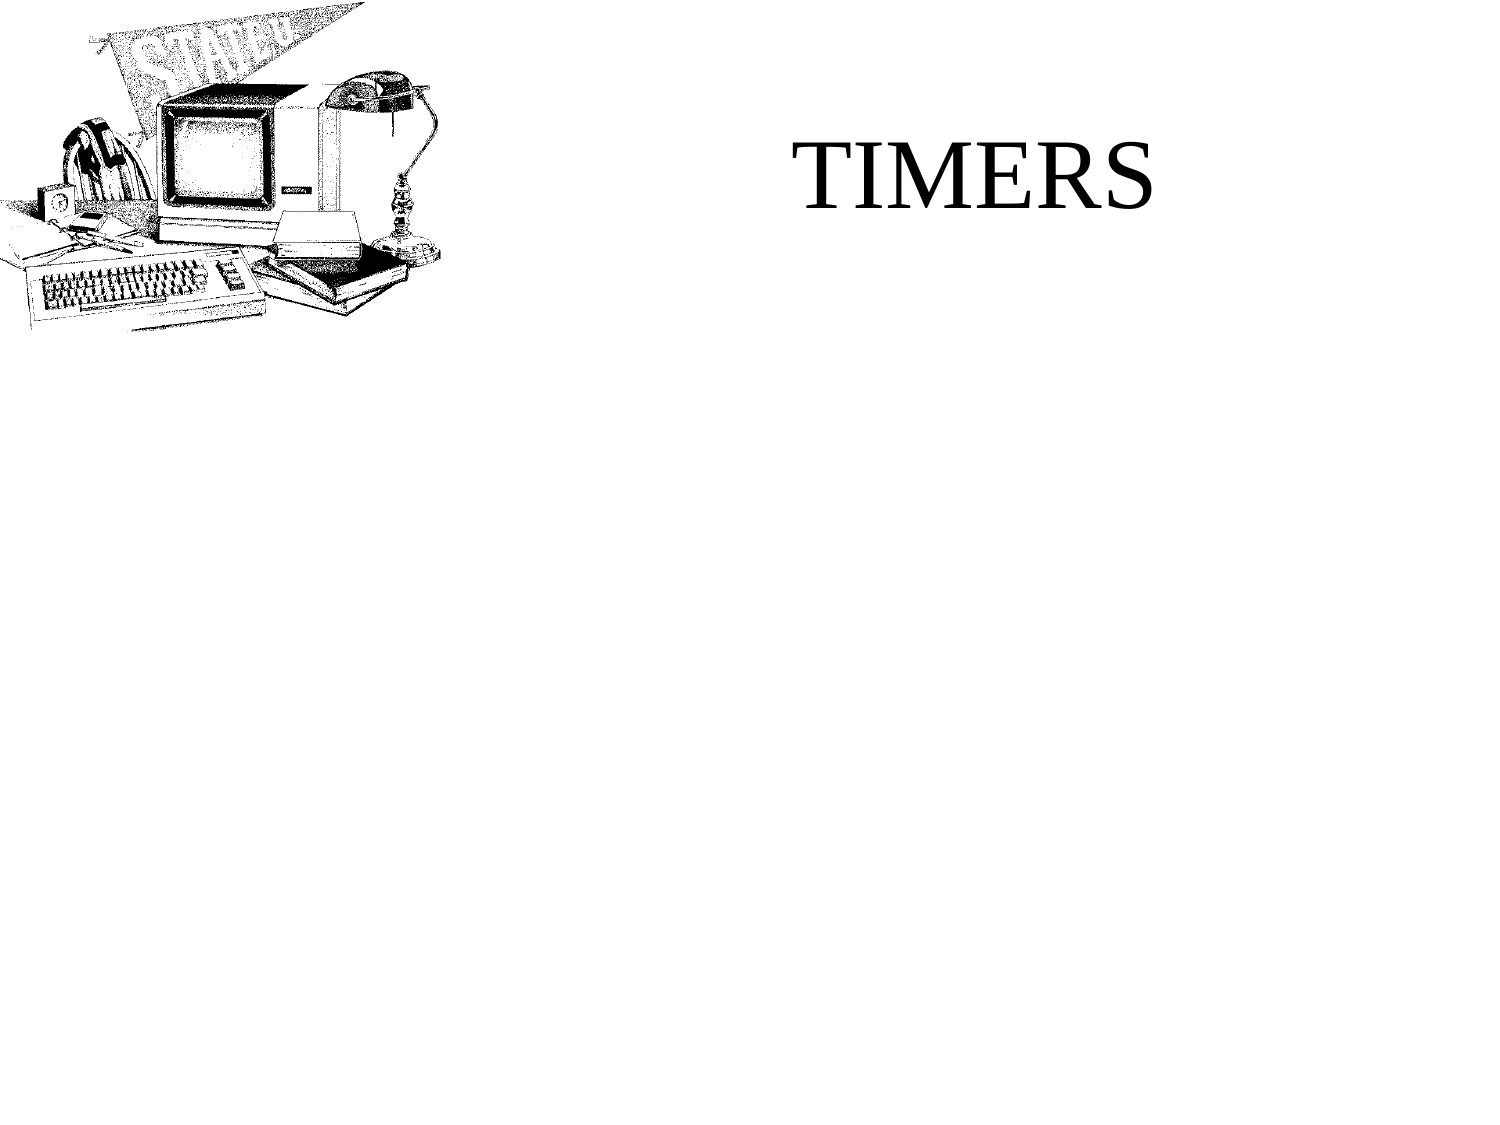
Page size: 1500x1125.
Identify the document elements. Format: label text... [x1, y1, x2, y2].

picture [0, 0, 450, 336]
title TIMERS [487, 37, 1463, 301]
